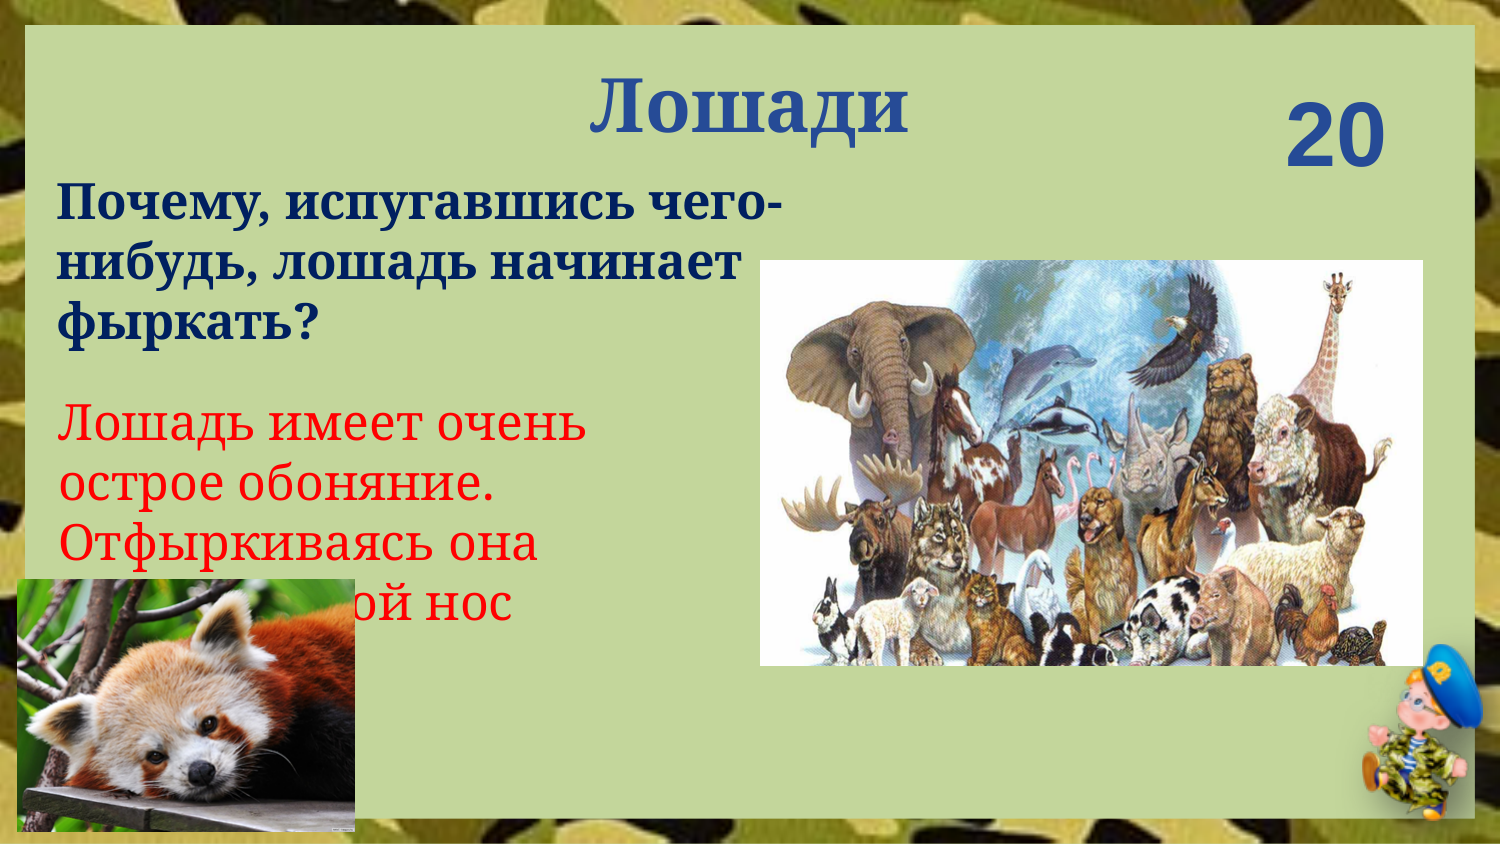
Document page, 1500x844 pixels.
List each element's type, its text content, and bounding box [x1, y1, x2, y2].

text_box Лошади [301, 49, 1200, 155]
text_box Почему, испугавшись чего-нибудь, лошадь начинает фыркать? [41, 161, 892, 357]
picture [0, 0, 1500, 844]
text_box 20 [1266, 67, 1407, 193]
text_box Лошадь имеет очень острое обоняние. Отфыркиваясь она очищает свой нос [43, 383, 729, 639]
